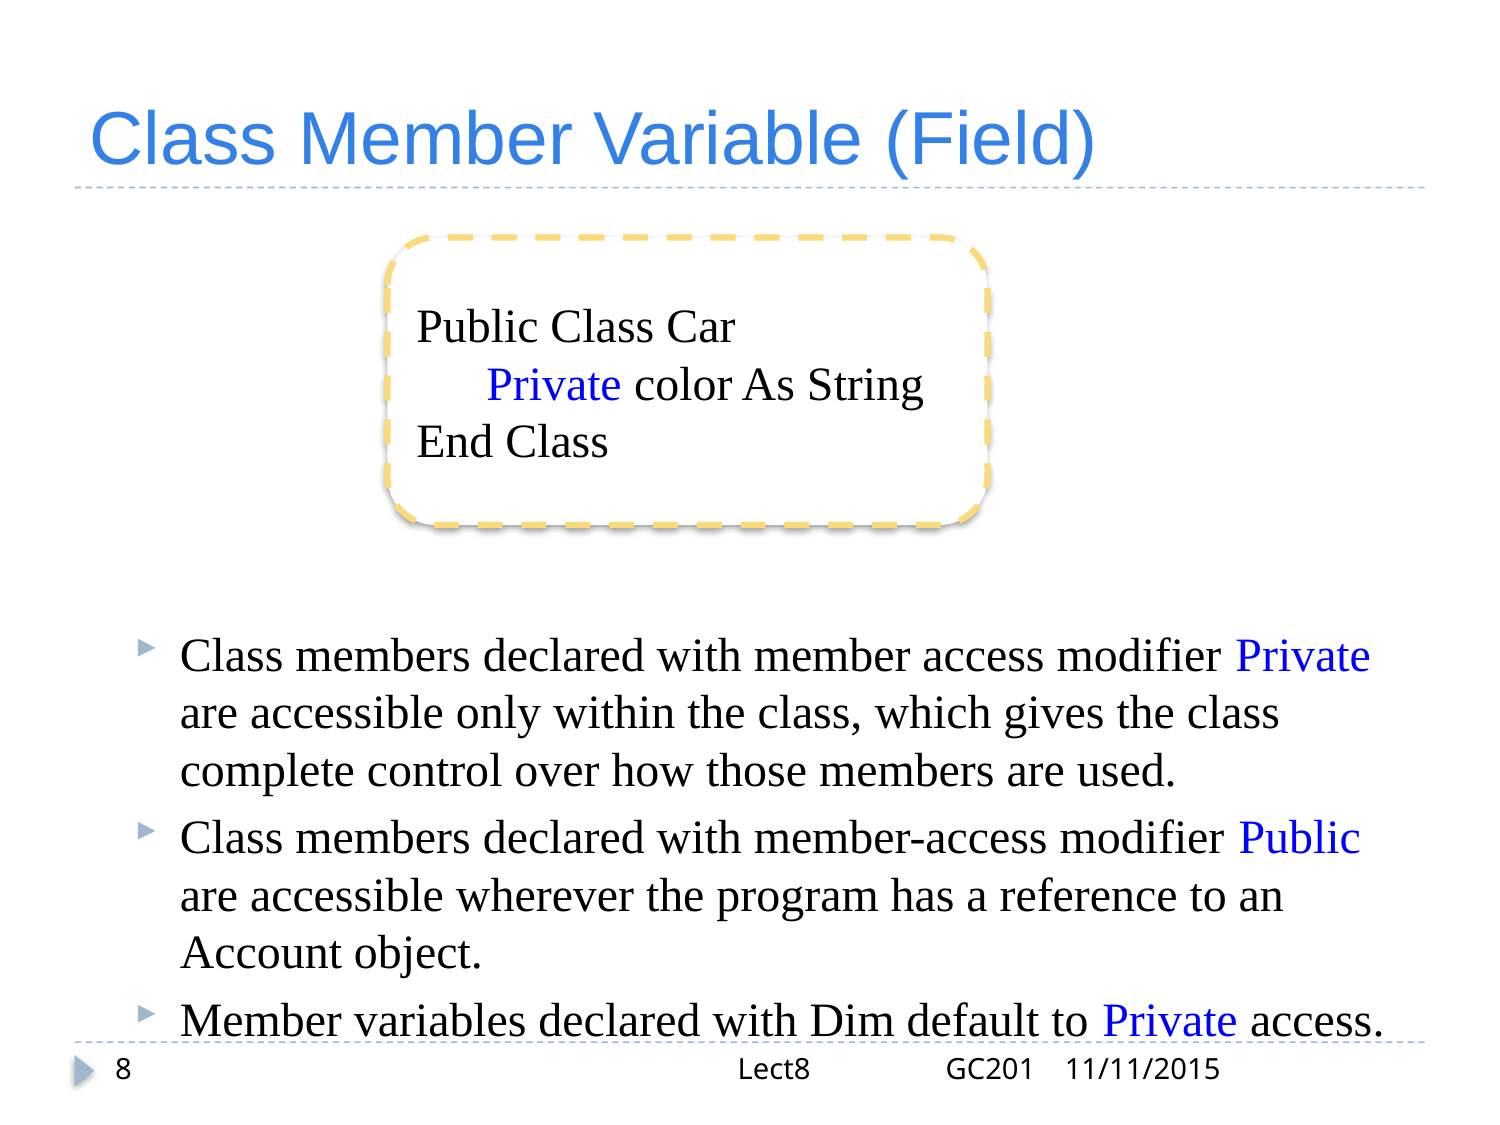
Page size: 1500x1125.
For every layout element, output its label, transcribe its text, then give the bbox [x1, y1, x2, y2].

footer Lect8 GC201 [475, 1042, 1051, 1103]
text_box Public Class Car Private color As String End Class [386, 236, 989, 526]
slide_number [1051, 1042, 1426, 1103]
slide_number 8 [100, 1042, 426, 1103]
title Class Member Variable (Field) [75, 24, 1425, 188]
list Class members declared with member access modifier Private are accessible only within the class, which gives the class complete control over how those members are used. Class members declared with member-access modifier Public are accessible wherever the program has a reference to an Account object. Member variables declared with Dim default to Private access. [75, 200, 1425, 1006]
